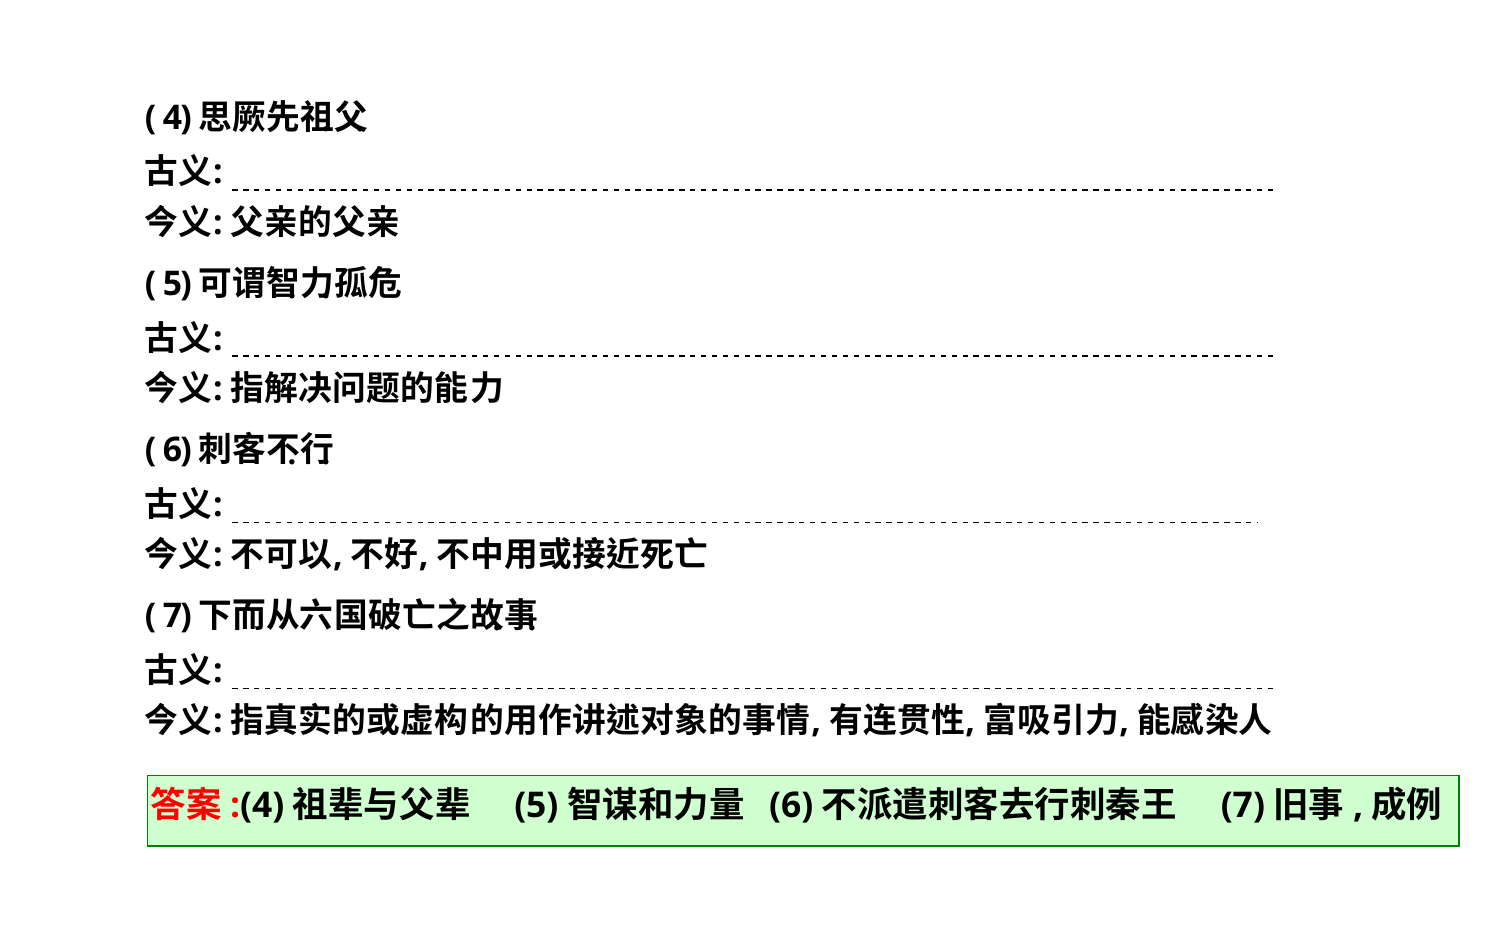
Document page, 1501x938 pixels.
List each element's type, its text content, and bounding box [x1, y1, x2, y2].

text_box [76, 78, 1330, 744]
text_box 答案:(4)祖辈与父辈 (5)智谋和力量 (6)不派遣刺客去行刺秦王 (7)旧事,成例 [135, 762, 1471, 833]
text_box [147, 833, 1459, 847]
